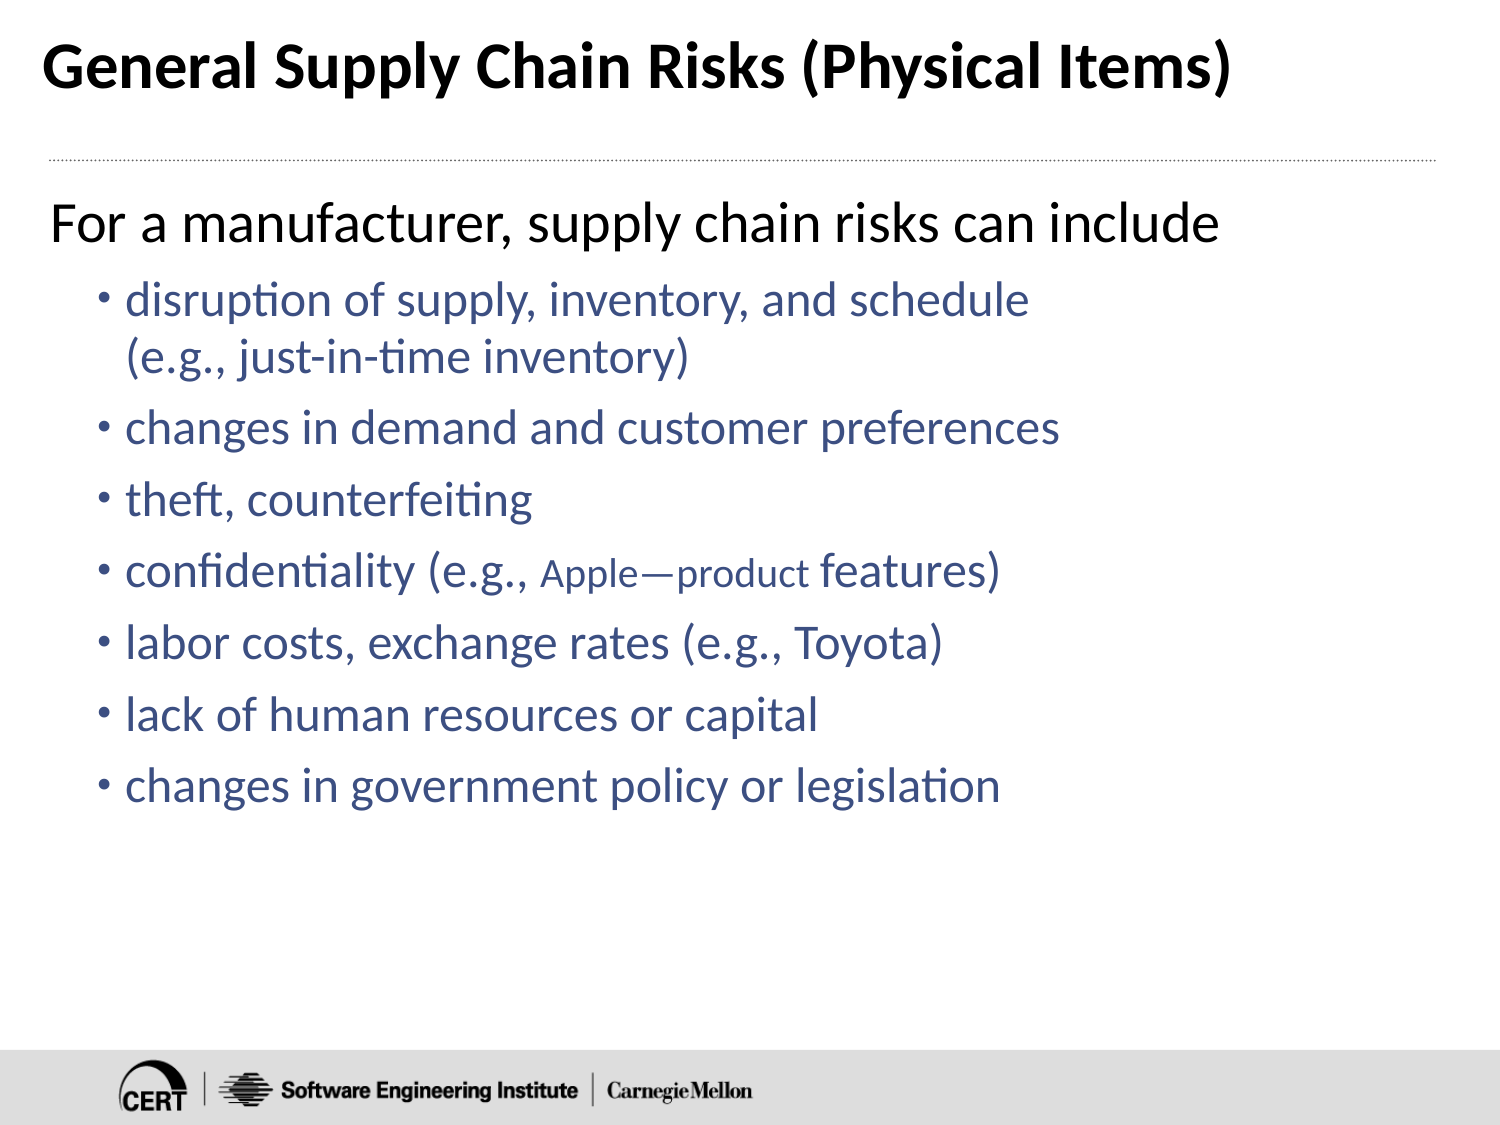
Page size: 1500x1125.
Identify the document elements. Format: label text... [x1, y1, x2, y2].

list For a manufacturer, supply chain risks can include disruption of supply, inventory, and schedule (e.g., just-in-time inventory) changes in demand and customer preferences theft, counterfeiting confidentiality (e.g., Apple—product features) labor costs, exchange rates (e.g., Toyota) lack of human resources or capital changes in government policy or legislation [49, 187, 1438, 1001]
title General Supply Chain Risks (Physical Items) [42, 37, 1434, 155]
picture [102, 1056, 765, 1117]
